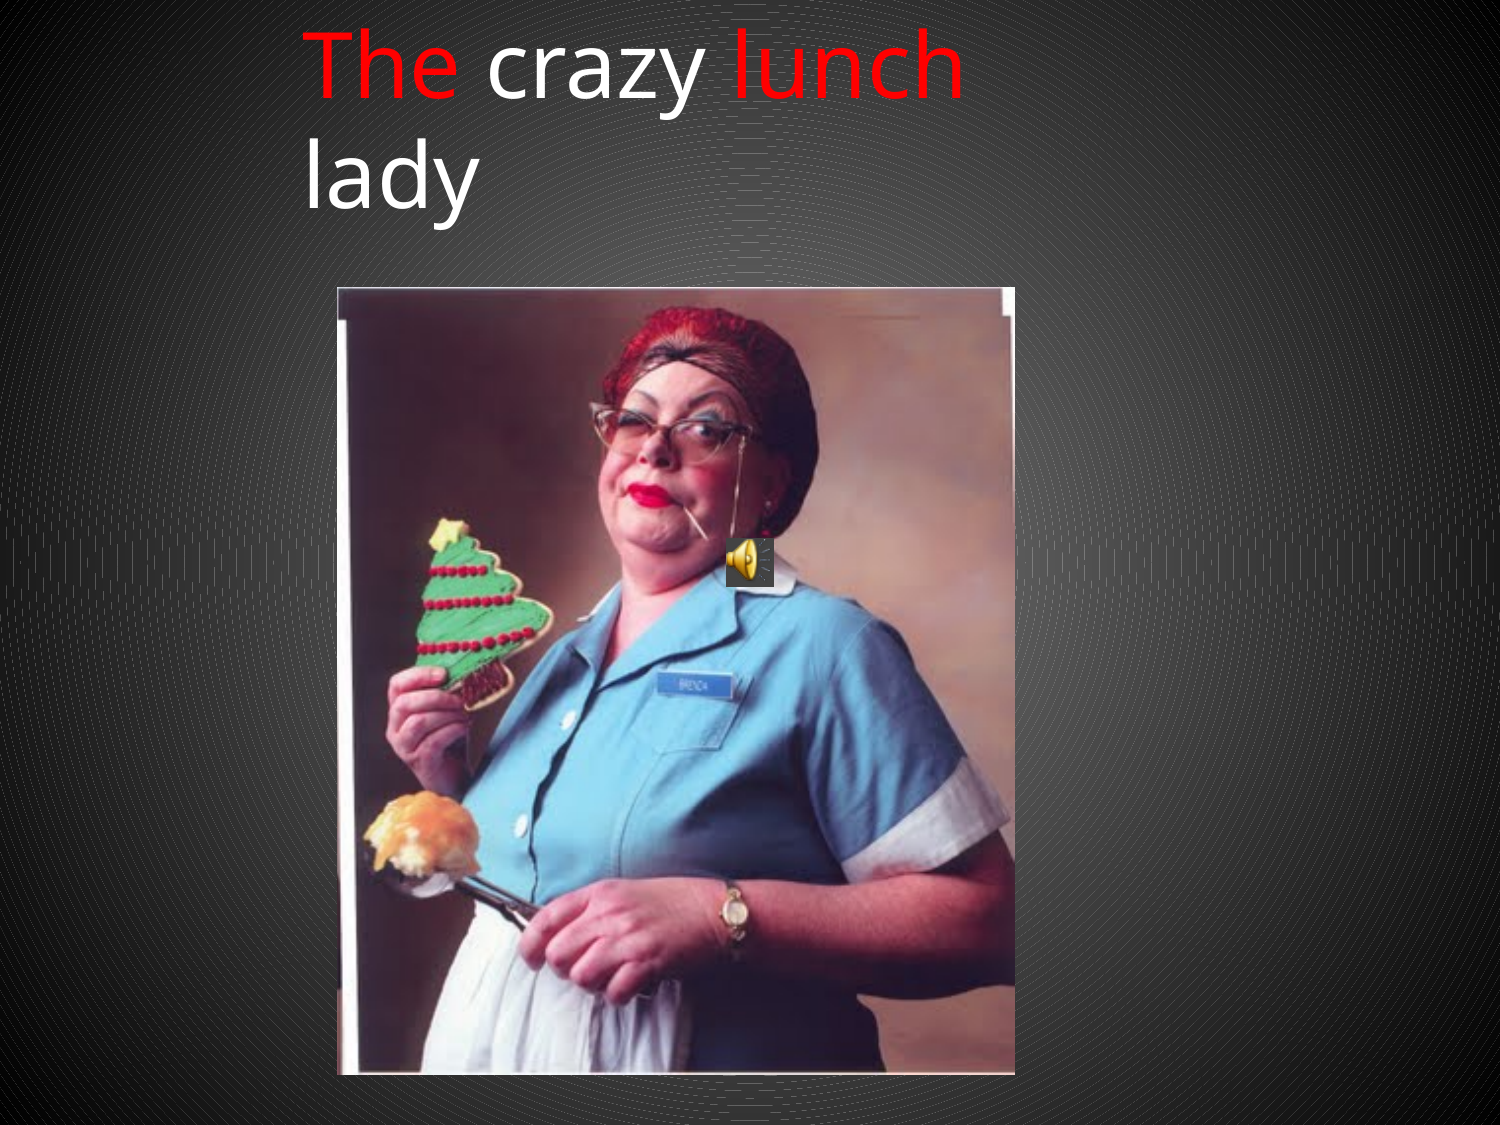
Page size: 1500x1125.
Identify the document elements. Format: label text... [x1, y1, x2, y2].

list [337, 287, 1015, 1076]
picture [724, 537, 776, 588]
text_box The crazy lunch lady [287, 0, 1125, 235]
